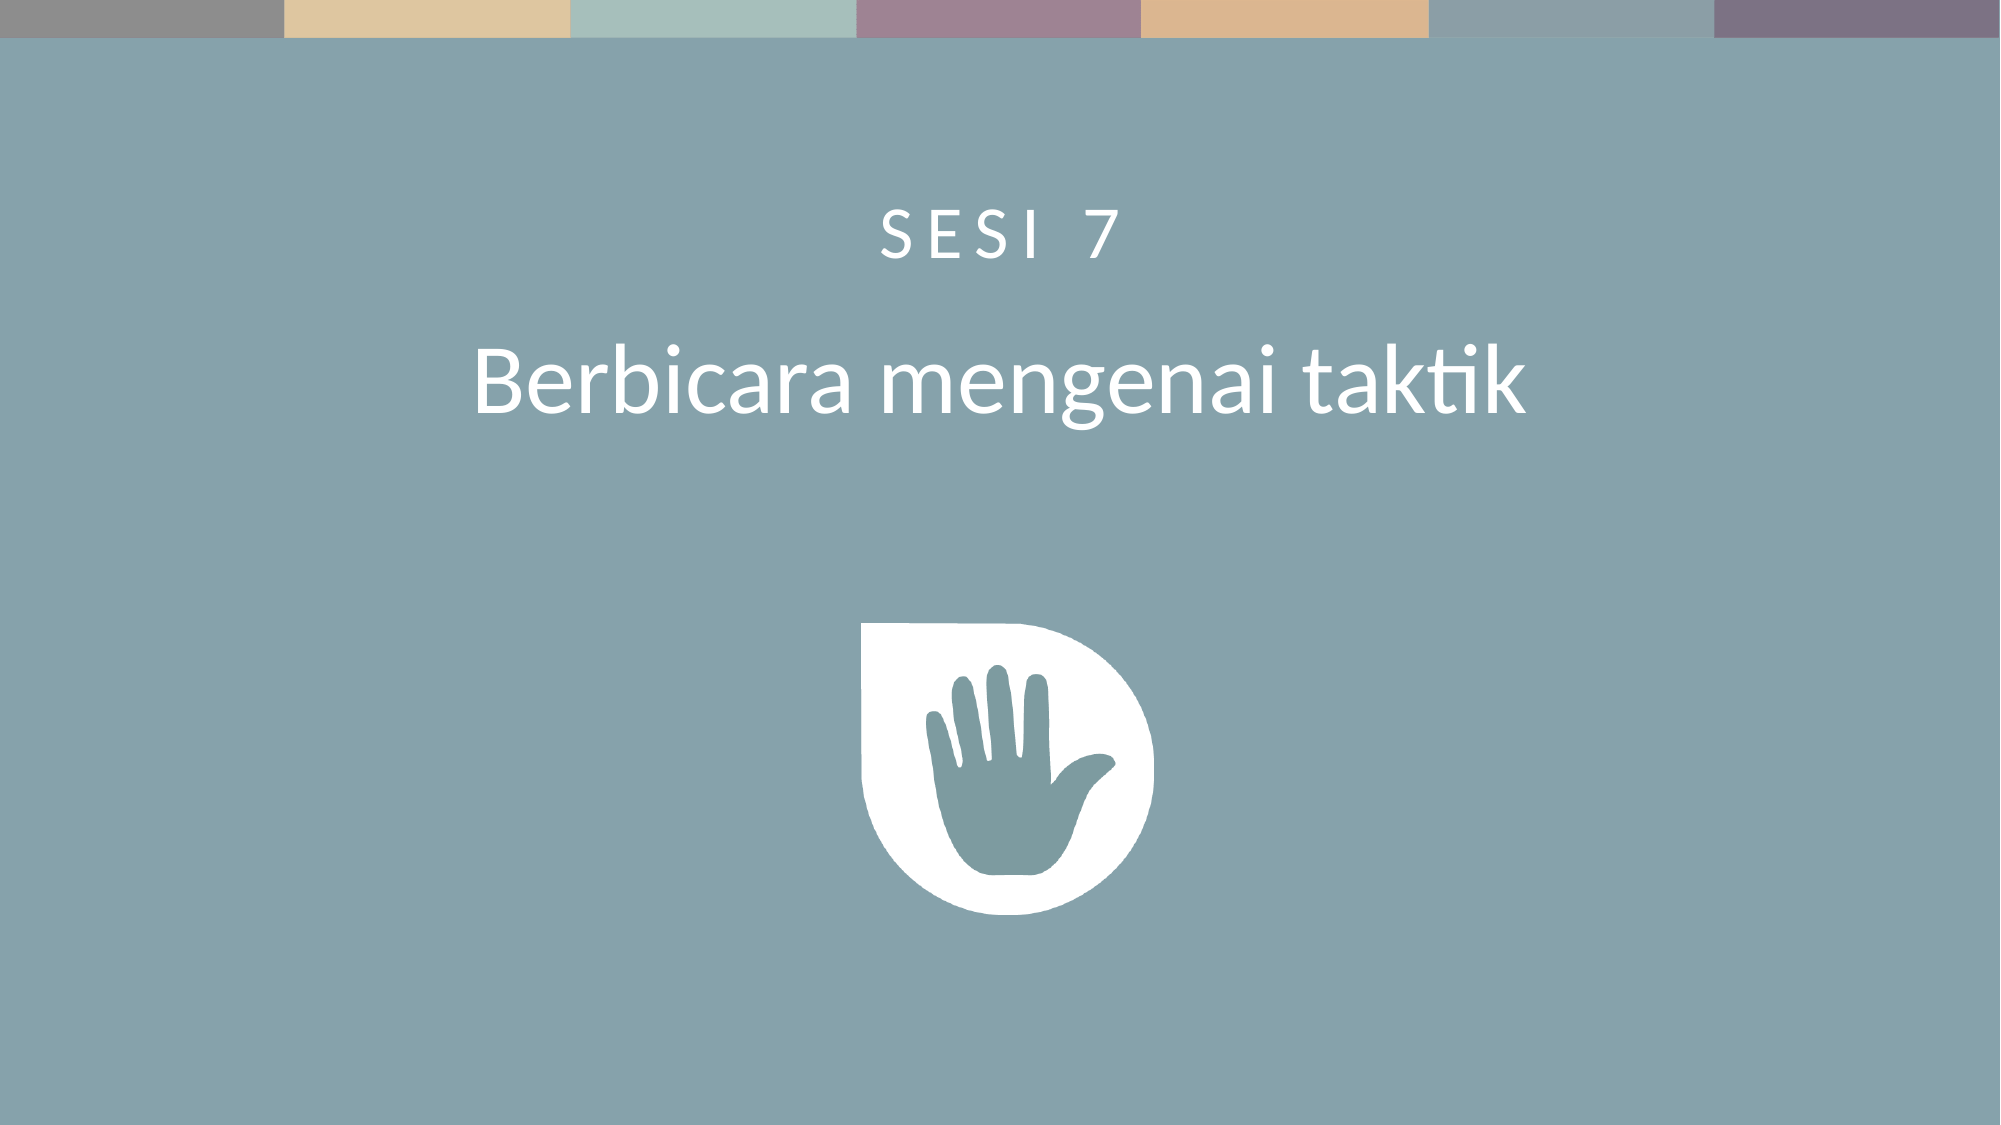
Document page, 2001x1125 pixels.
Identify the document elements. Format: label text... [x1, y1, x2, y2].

text_box SESI 7 Berbicara mengenai taktik [0, 131, 2000, 442]
picture [0, 0, 1999, 38]
picture [861, 622, 1154, 915]
